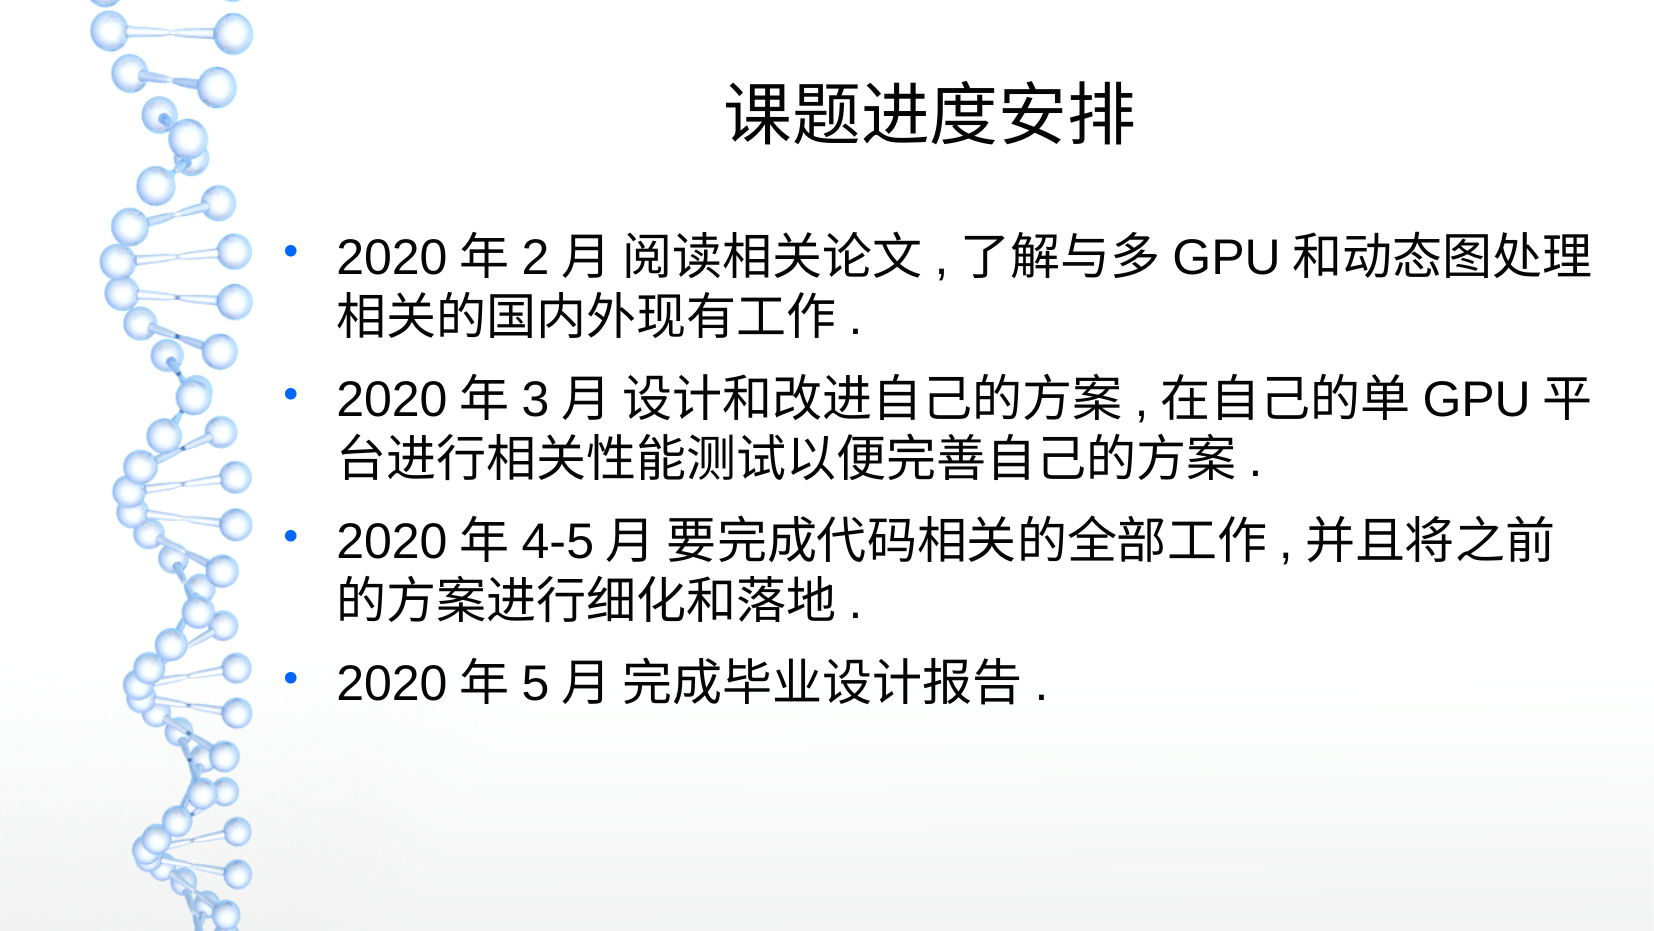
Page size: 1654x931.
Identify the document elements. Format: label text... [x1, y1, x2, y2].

picture [0, 0, 1654, 931]
text_box 课题进度安排 [265, 35, 1595, 189]
text_box 2020年2月 阅读相关论文,了解与多GPU和动态图处理相关的国内外现有工作. 2020年3月 设计和改进自己的方案,在自己的单GPU平台进行相关性能测试以便完善自己的方案. 2020年4-5月 要完成代码相关的全部工作,并且将之前的方案进行细化和落地. 2020年5月 完成毕业设计报告. [265, 224, 1595, 764]
